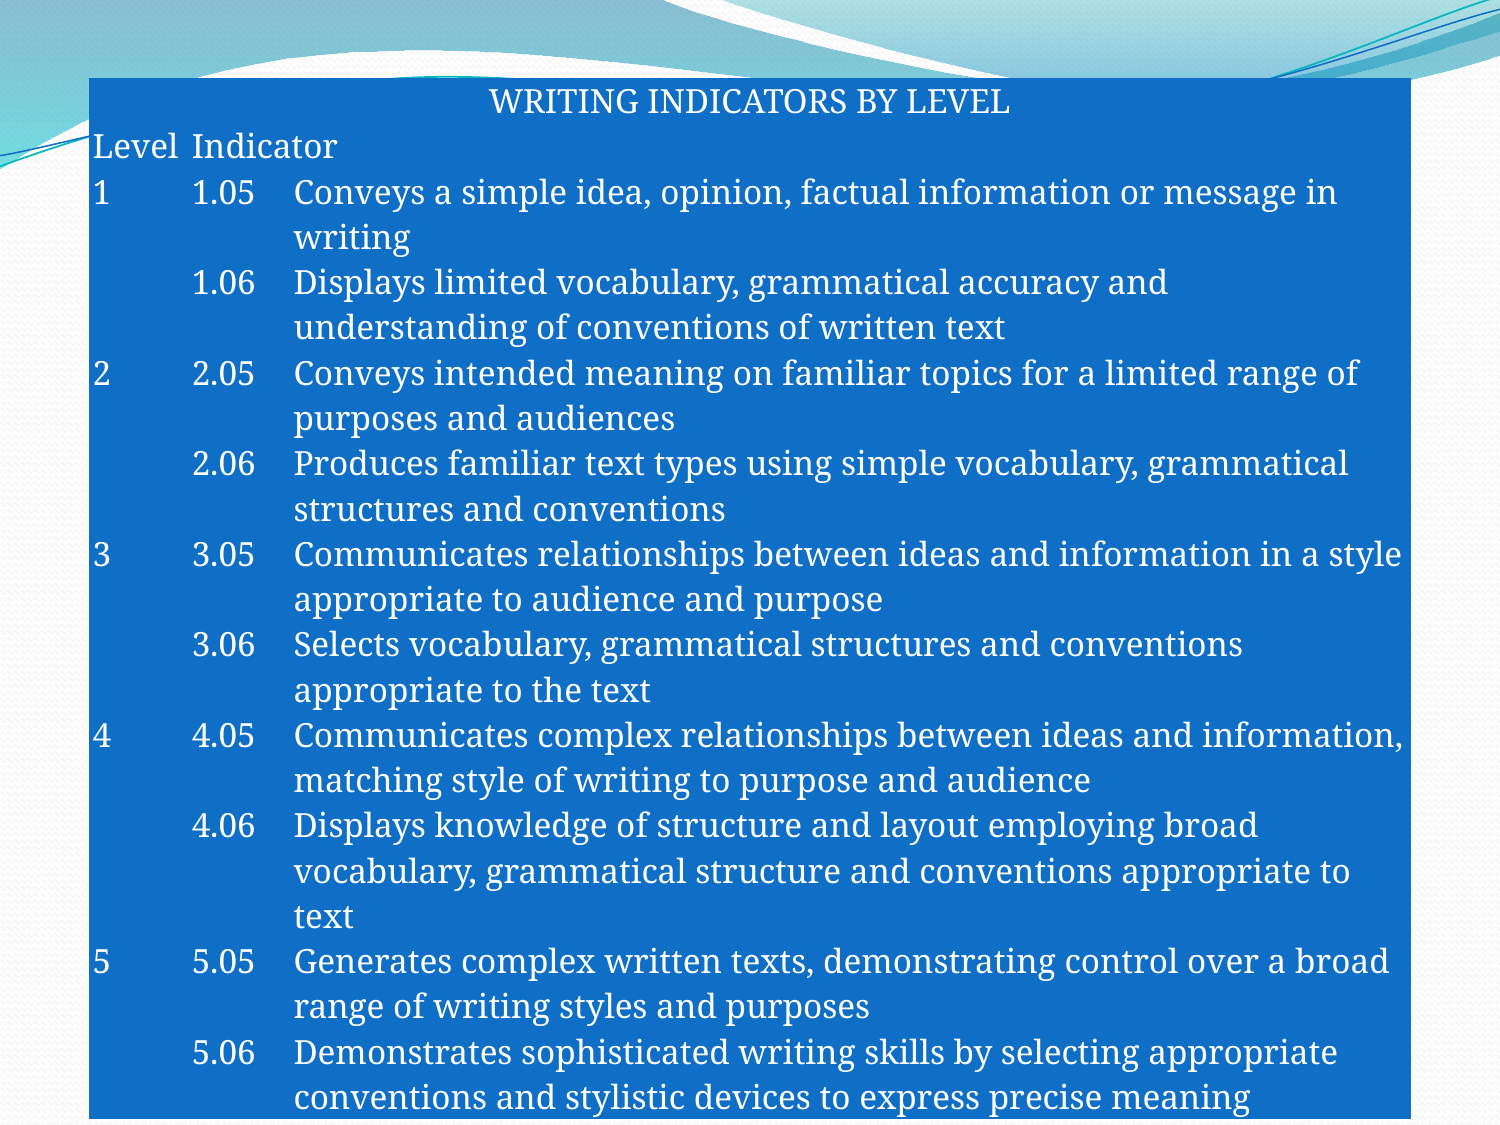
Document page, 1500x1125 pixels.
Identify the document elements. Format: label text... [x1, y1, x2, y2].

table_cell 2.05 [188, 350, 289, 440]
table_cell 3 [89, 531, 188, 712]
table_cell Demonstrates sophisticated writing skills by selecting appropriate conventions and stylistic devices to express precise meaning [289, 1029, 1411, 1119]
table_cell 2.06 [188, 440, 289, 531]
table_cell Displays knowledge of structure and layout employing broad vocabulary, grammatical structure and conventions appropriate to text [289, 803, 1411, 938]
table_cell Generates complex written texts, demonstrating control over a broad range of writing styles and purposes [289, 938, 1411, 1029]
table_cell 4 [89, 712, 188, 938]
table_cell 4.05 [188, 712, 289, 803]
table_cell Indicator [188, 123, 1411, 169]
table_cell 3.06 [188, 621, 289, 712]
table_cell Conveys intended meaning on familiar topics for a limited range of purposes and audiences [289, 350, 1411, 440]
table_cell 2 [89, 350, 188, 531]
table_cell 3.05 [188, 531, 289, 621]
table_cell Communicates relationships between ideas and information in a style appropriate to audience and purpose [289, 531, 1411, 621]
table_cell Displays limited vocabulary, grammatical accuracy and understanding of conventions of written text [289, 259, 1411, 350]
table_cell 1.06 [188, 259, 289, 350]
table_cell 4.06 [188, 803, 289, 938]
table_header WRITING INDICATORS BY LEVEL [89, 78, 1411, 123]
table_cell 5 [89, 938, 188, 1119]
table_cell Communicates complex relationships between ideas and information, matching style of writing to purpose and audience [289, 712, 1411, 803]
table_cell 1 [89, 169, 188, 350]
table_cell Produces familiar text types using simple vocabulary, grammatical structures and conventions [289, 440, 1411, 531]
table_cell Level [89, 123, 188, 169]
table_cell 5.06 [188, 1029, 289, 1119]
table_cell Selects vocabulary, grammatical structures and conventions appropriate to the text [289, 621, 1411, 712]
table_cell 5.05 [188, 938, 289, 1029]
table_cell Conveys a simple idea, opinion, factual information or message in writing [289, 169, 1411, 259]
table_cell 1.05 [188, 169, 289, 259]
